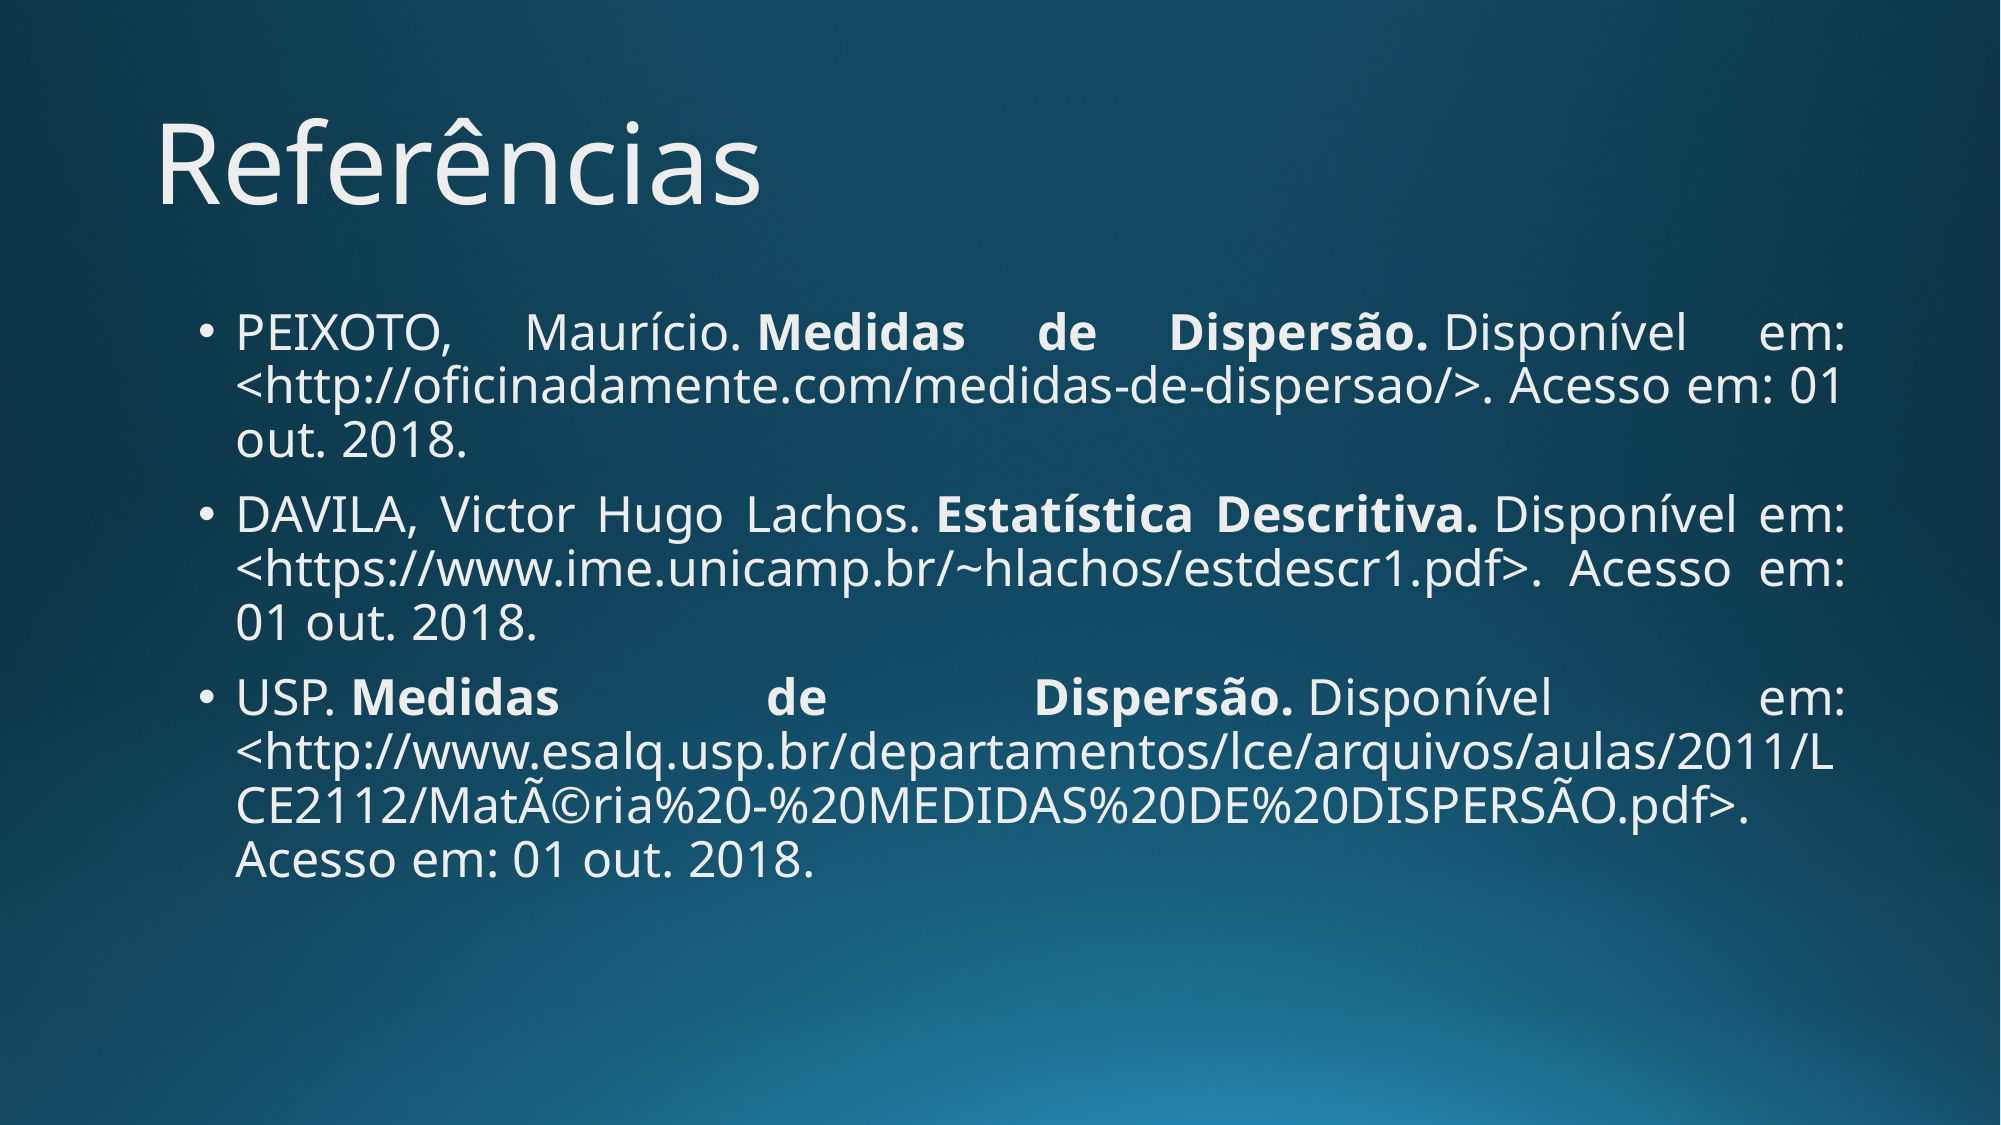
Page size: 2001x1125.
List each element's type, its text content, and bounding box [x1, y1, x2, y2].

text_box Referências [137, 59, 1863, 278]
text_box PEIXOTO, Maurício. Medidas de Dispersão. Disponível em: <http://oficinadamente.com/medidas-de-dispersao/>. Acesso em: 01 out. 2018. DAVILA, Victor Hugo Lachos. Estatística Descritiva. Disponível em: <https://www.ime.unicamp.br/~hlachos/estdescr1.pdf>. Acesso em: 01 out. 2018. USP. Medidas de Dispersão. Disponível em: <http://www.esalq.usp.br/departamentos/lce/arquivos/aulas/2011/LCE2112/MatÃ©ria%20-%20MEDIDAS%20DE%20DISPERSÃO.pdf>. Acesso em: 01 out. 2018. [183, 299, 1863, 1013]
picture [0, 0, 2001, 1125]
